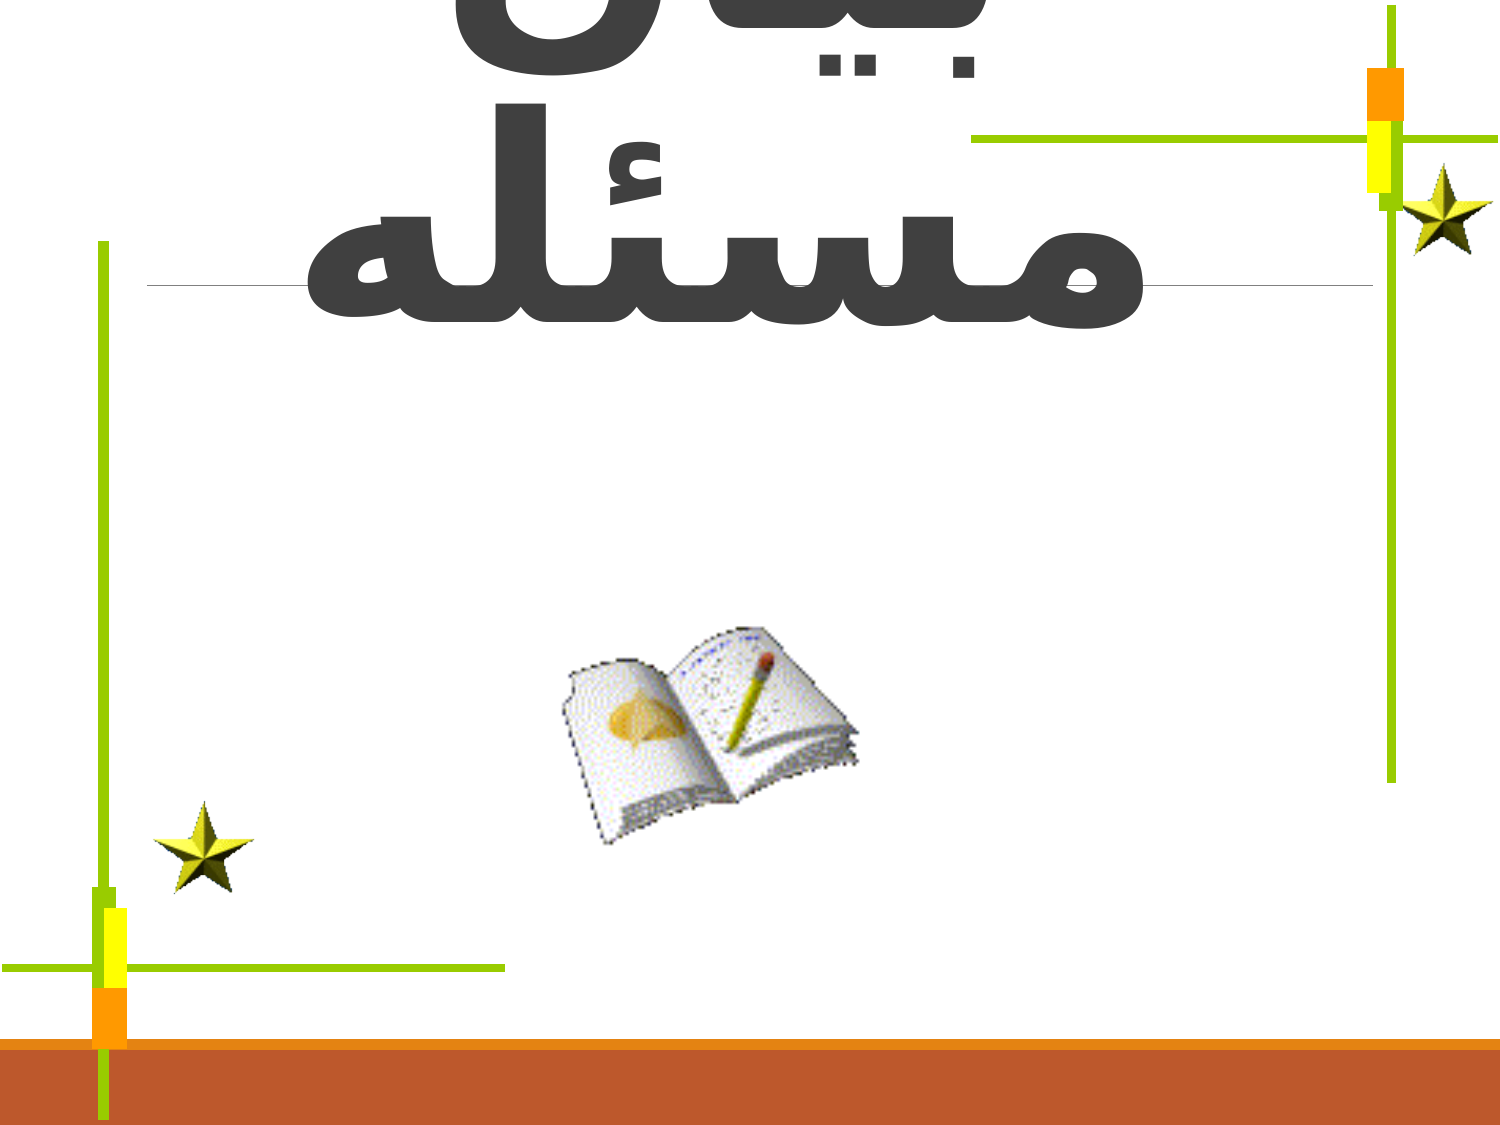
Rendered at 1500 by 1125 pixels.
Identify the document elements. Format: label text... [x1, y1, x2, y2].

title بیان مسئله [107, 270, 834, 509]
picture [0, 128, 1500, 934]
